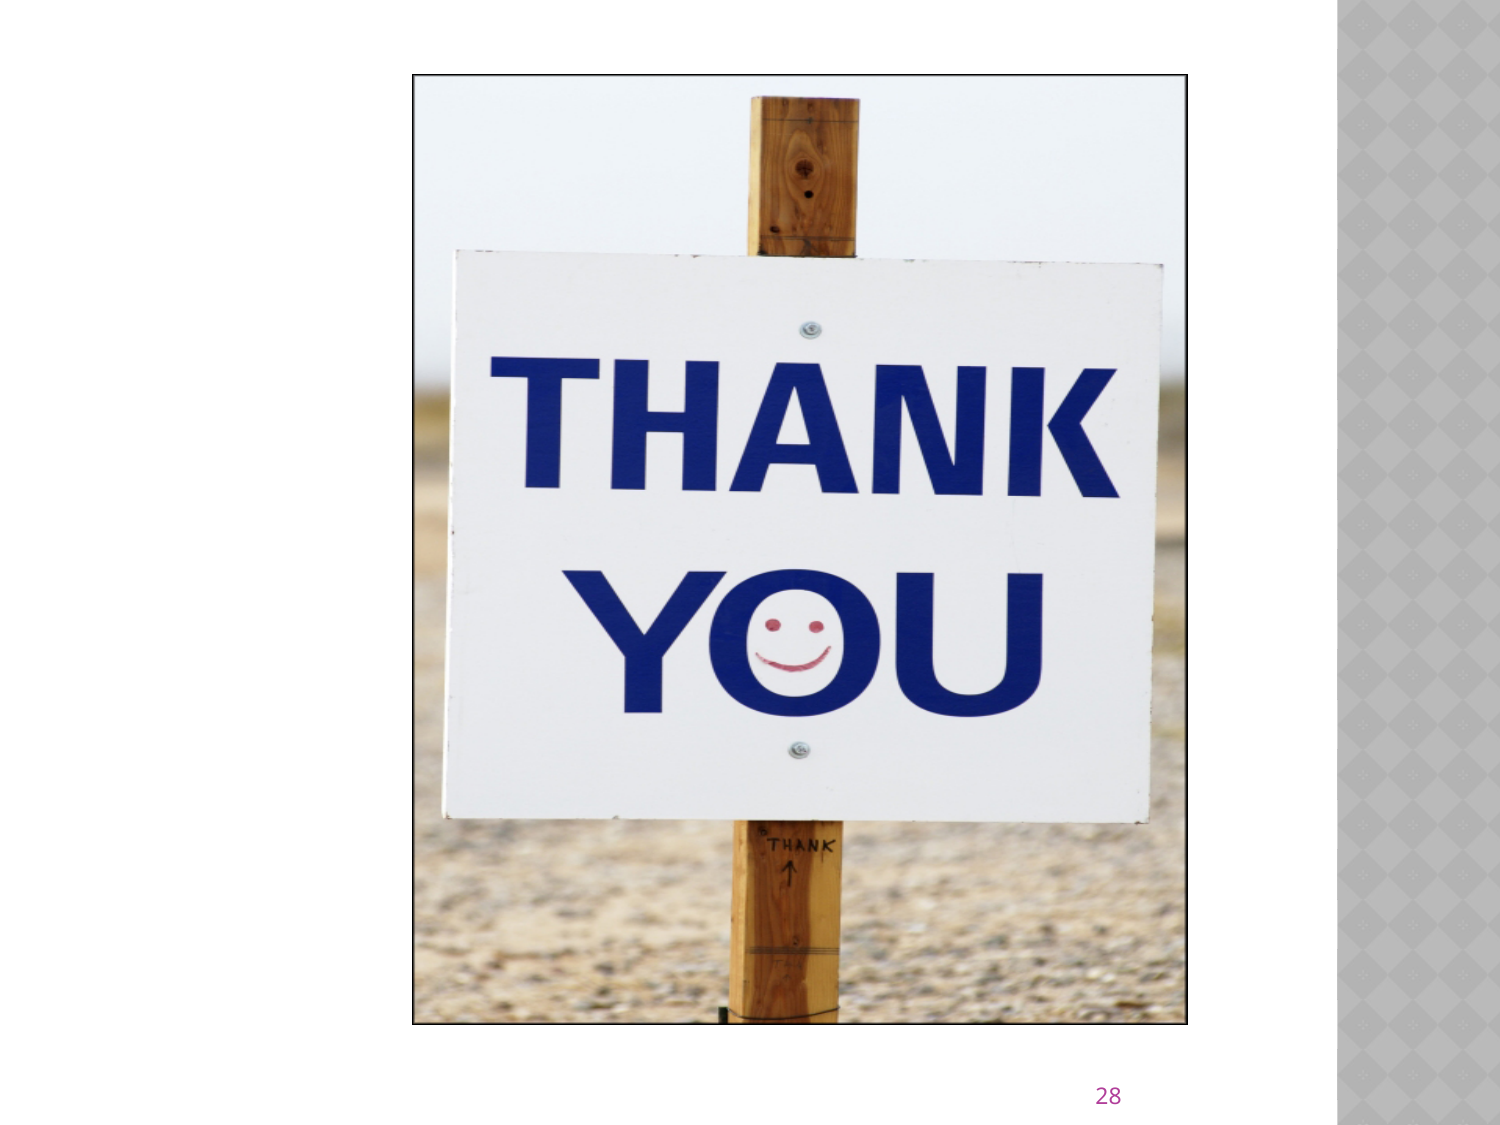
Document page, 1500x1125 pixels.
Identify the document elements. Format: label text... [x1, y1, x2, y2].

slide_number 28 [1025, 1075, 1122, 1113]
picture [412, 74, 1188, 1026]
